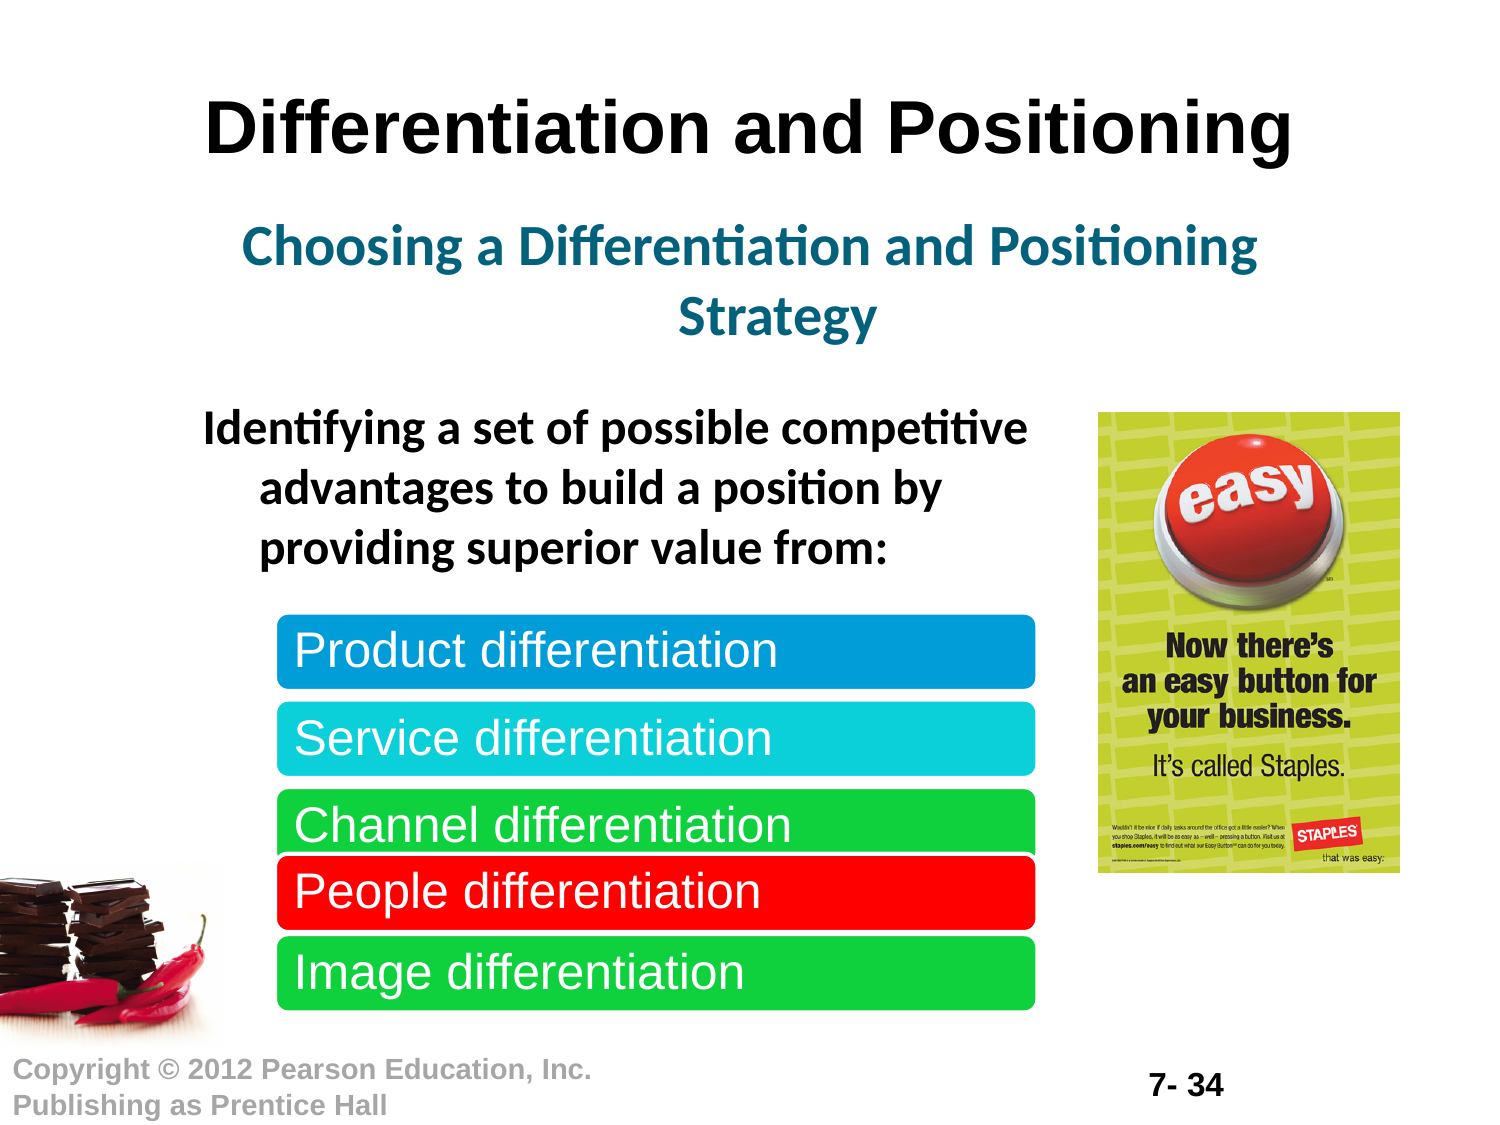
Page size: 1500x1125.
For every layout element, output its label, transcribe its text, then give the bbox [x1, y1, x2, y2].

list Choosing a Differentiation and Positioning Strategy [162, 199, 1338, 263]
list Identifying a set of possible competitive advantages to build a position by providing superior value from: [187, 387, 1063, 588]
picture [0, 862, 225, 1050]
picture [1098, 412, 1401, 873]
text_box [274, 612, 1038, 1013]
title Differentiation and Positioning [112, 37, 1388, 226]
